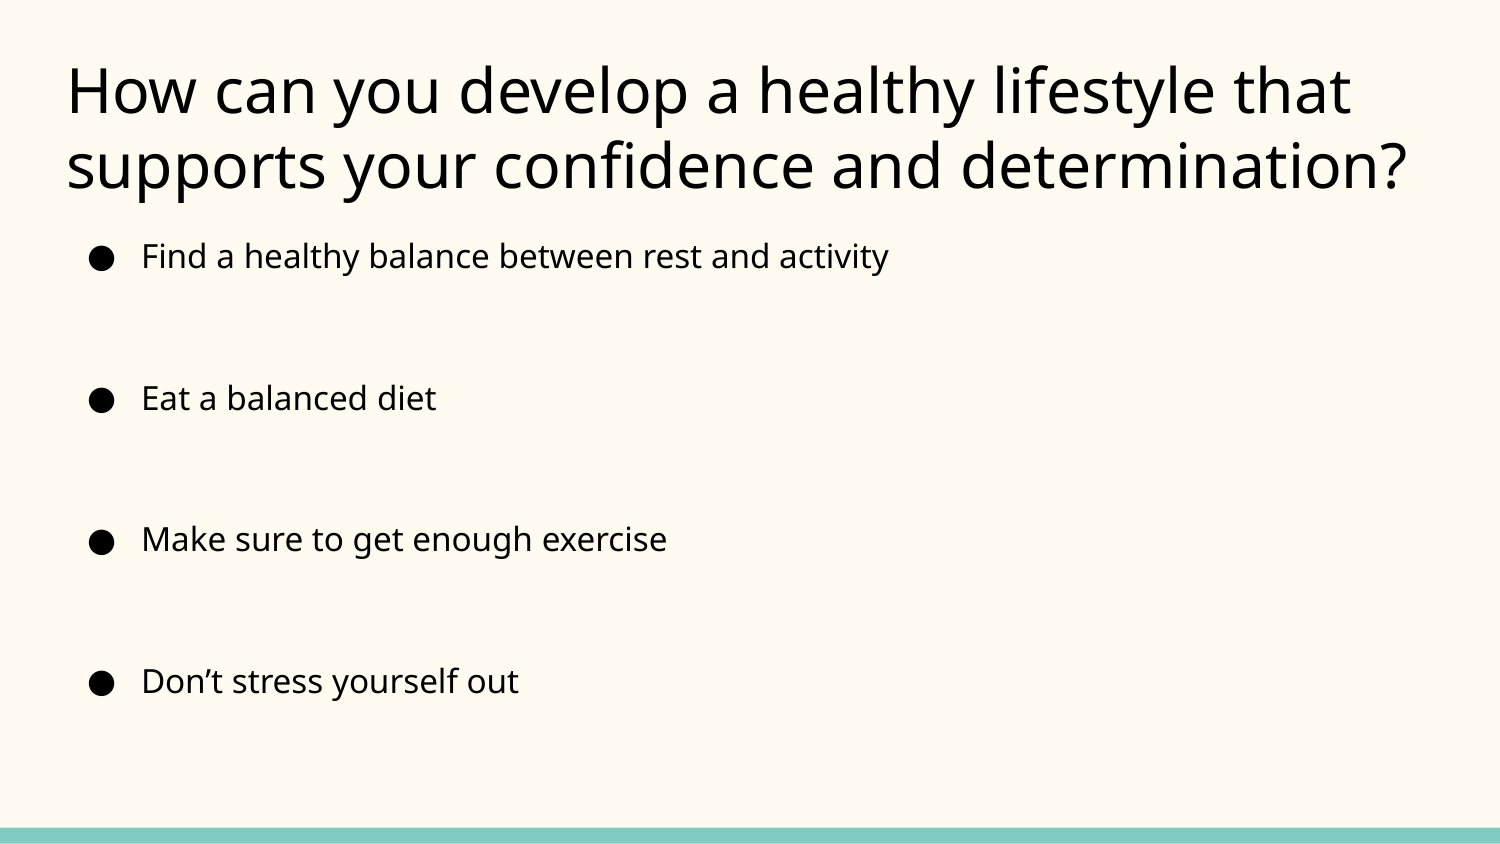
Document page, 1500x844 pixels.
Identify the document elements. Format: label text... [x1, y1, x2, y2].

list Find a healthy balance between rest and activity Eat a balanced diet Make sure to get enough exercise Don’t stress yourself out [51, 214, 1449, 802]
title How can you develop a healthy lifestyle that supports your confidence and determination? [51, 35, 1449, 196]
